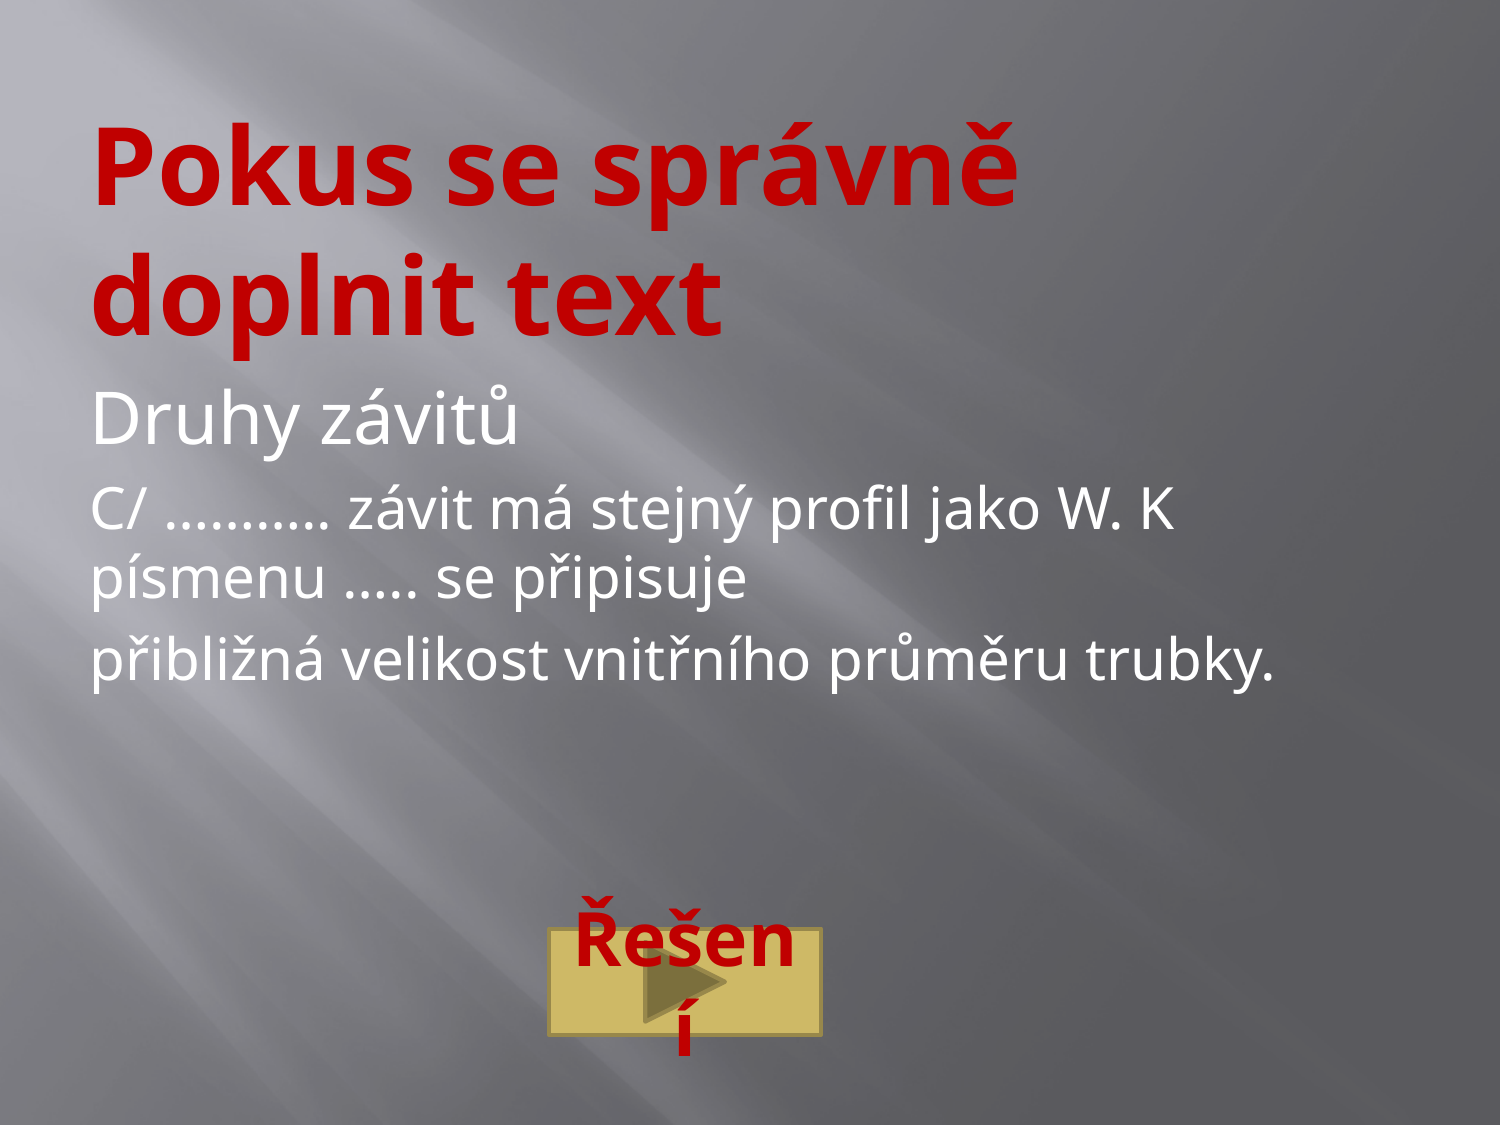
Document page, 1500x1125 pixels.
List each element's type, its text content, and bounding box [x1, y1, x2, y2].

text_box Řešení [547, 927, 823, 1037]
list Pokus se správně doplnit text Druhy závitů C/ ……….. závit má stejný profil jako W. K písmenu ….. se připisuje přibližná velikost vnitřního průměru trubky. [75, 90, 1425, 1106]
